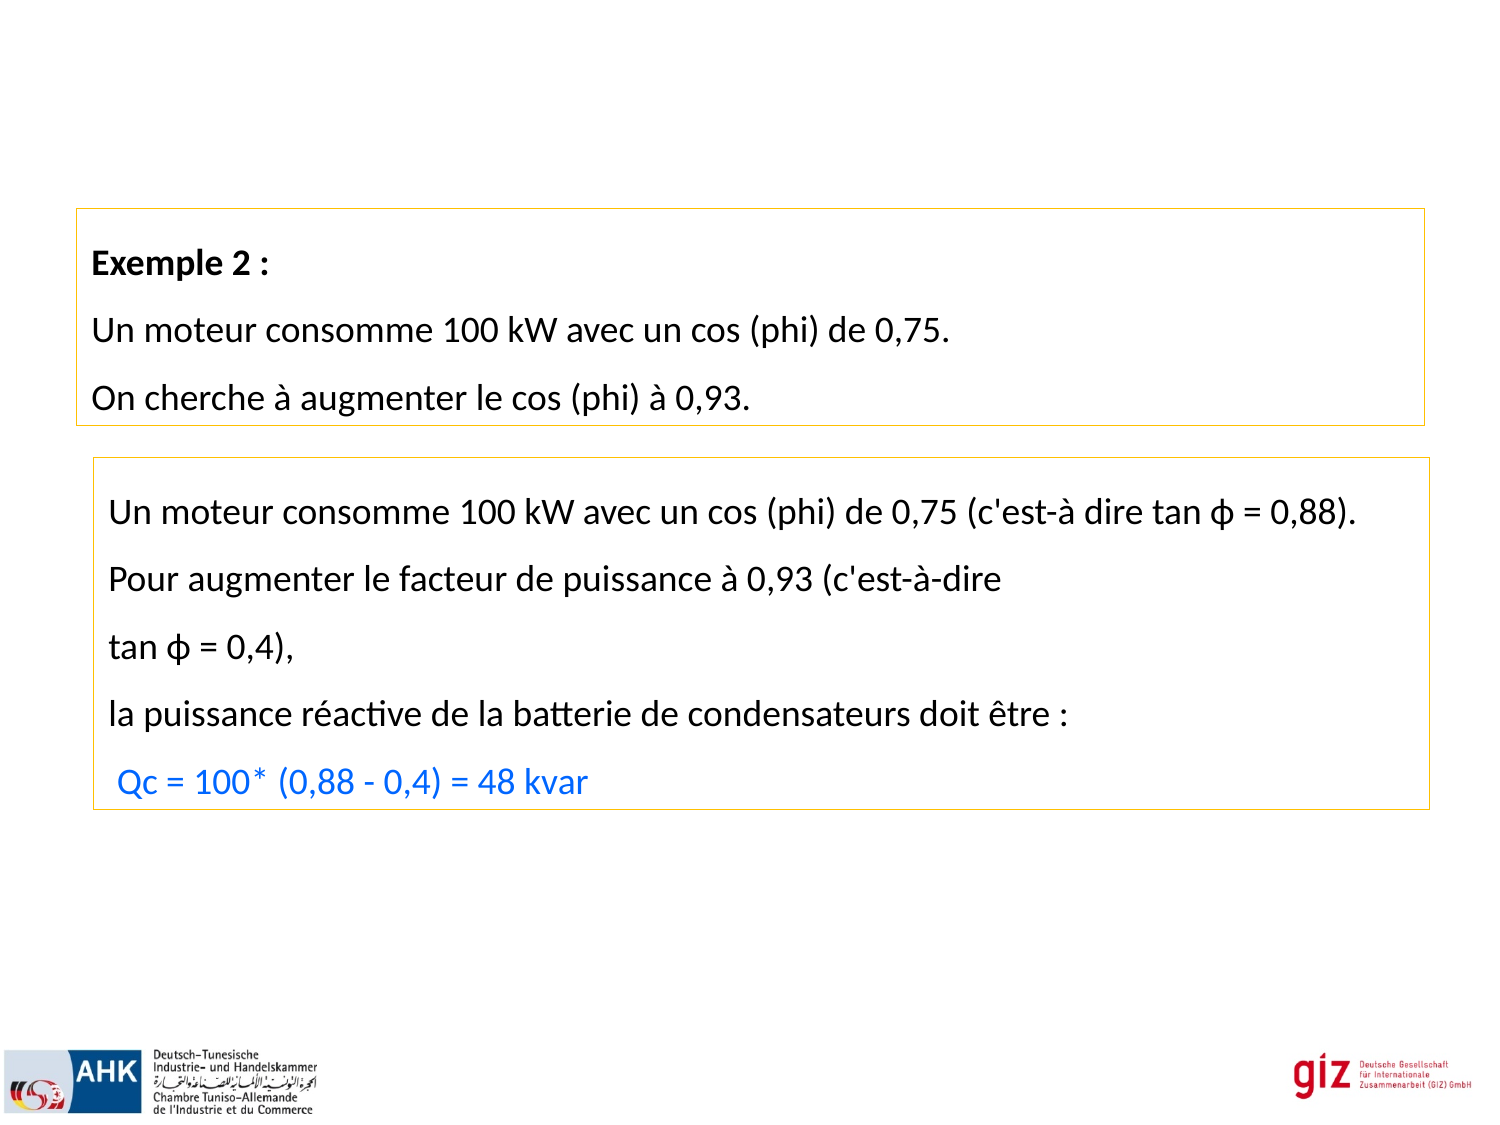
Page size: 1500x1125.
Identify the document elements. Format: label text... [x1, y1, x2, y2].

text_box Un moteur consomme 100 kW avec un cos (phi) de 0,75 (c'est-à dire tan ϕ = 0,88). Pour augmenter le facteur de puissance à 0,93 (c'est-à-dire tan ϕ = 0,4), la puissance réactive de la batterie de condensateurs doit être : Qc = 100* (0,88 - 0,4) = 48 kvar [93, 457, 1430, 810]
picture [1275, 1031, 1500, 1125]
picture [3, 1049, 317, 1114]
text_box Exemple 2 : Un moteur consomme 100 kW avec un cos (phi) de 0,75. On cherche à augmenter le cos (phi) à 0,93. [76, 208, 1425, 426]
